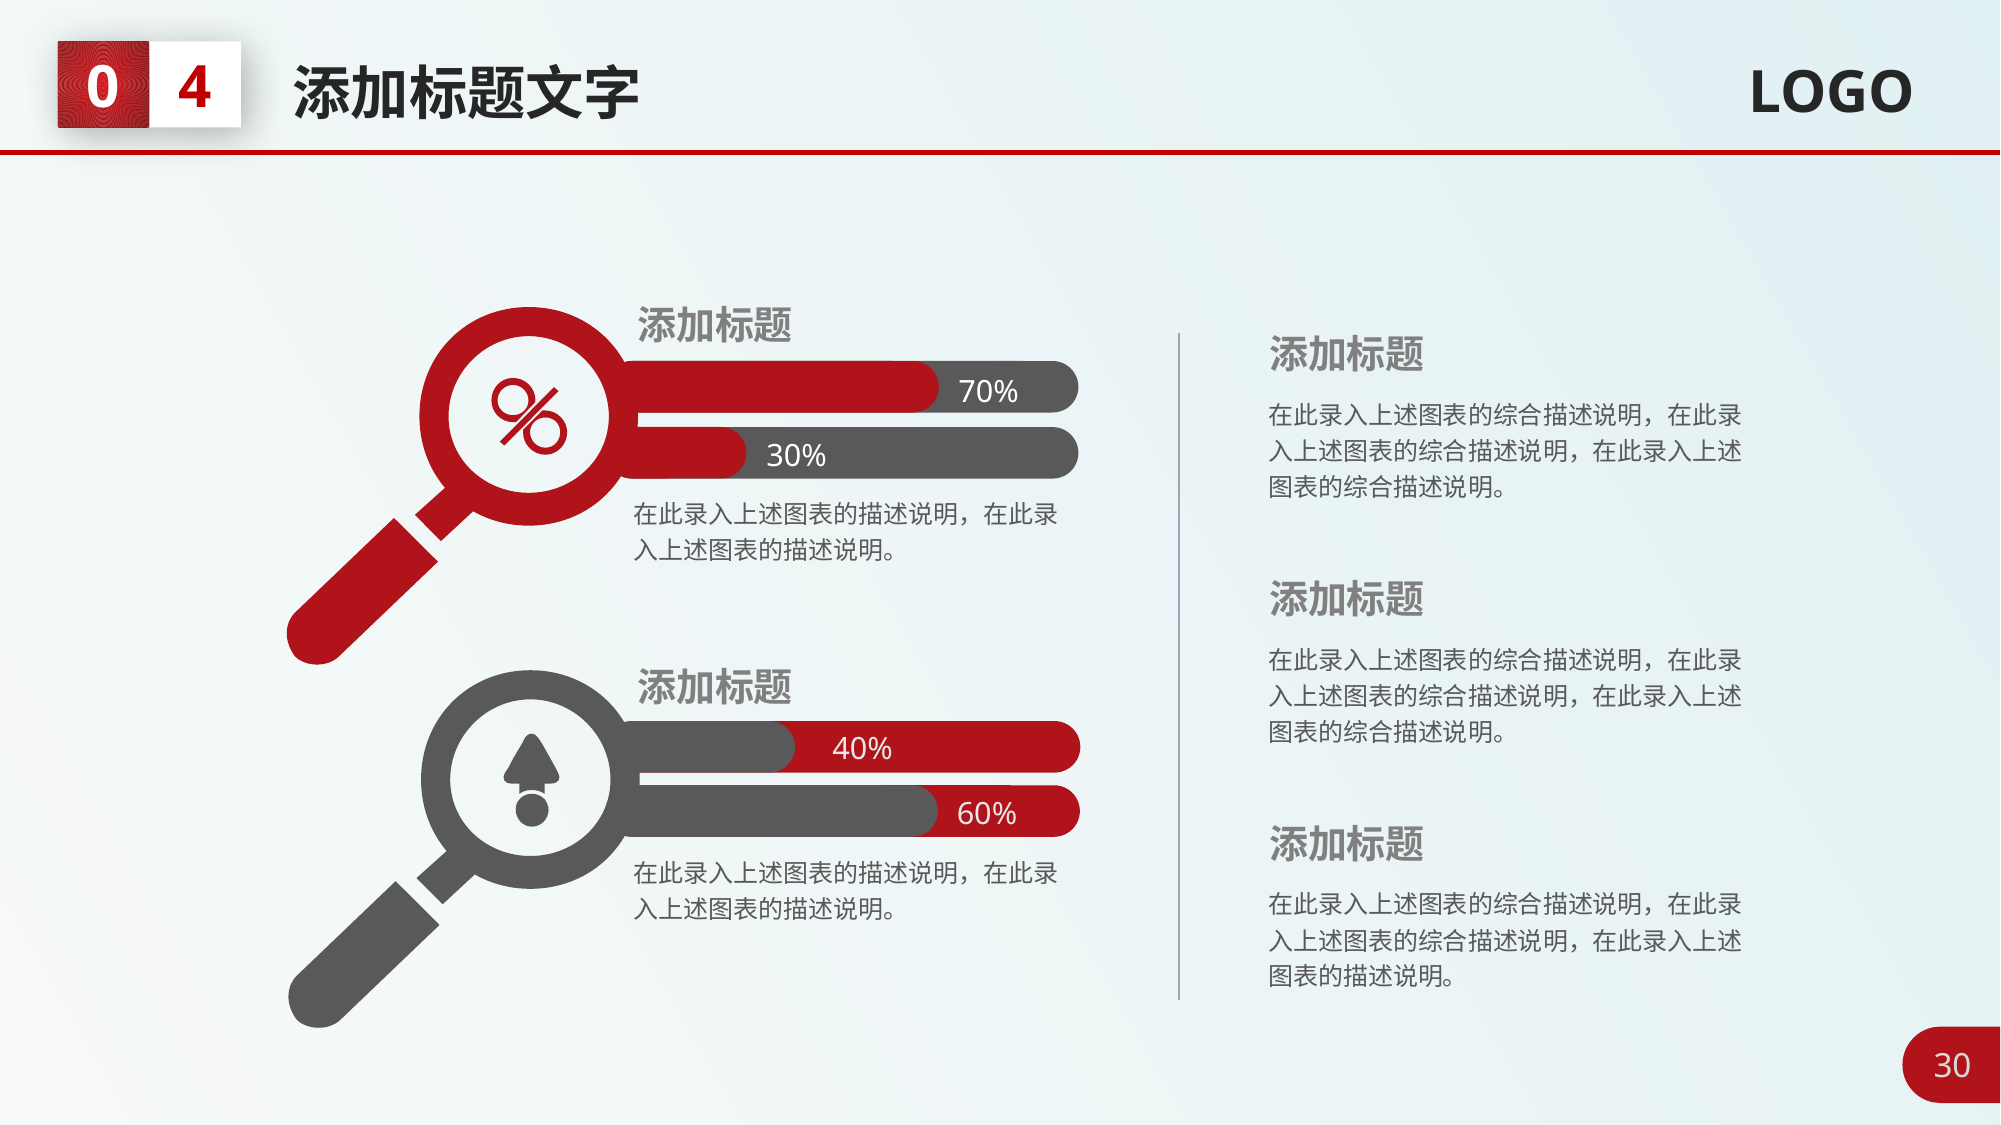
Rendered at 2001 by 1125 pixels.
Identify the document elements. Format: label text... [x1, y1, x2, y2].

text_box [640, 778, 1080, 837]
text_box 在此录入上述图表的描述说明，在此录入上述图表的描述说明。 [639, 484, 1081, 572]
text_box 在此录入上述图表的综合描述说明，在此录入上述图表的综合描述说明，在此录入上述图表的描述说明。 [1253, 875, 1775, 999]
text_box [285, 670, 640, 1031]
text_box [639, 356, 1079, 415]
text_box 添加标题 [1254, 567, 1440, 629]
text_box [640, 714, 1081, 773]
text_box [0, 41, 2000, 153]
text_box 在此录入上述图表的描述说明，在此录入上述图表的描述说明。 [640, 844, 1081, 931]
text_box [283, 306, 639, 668]
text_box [639, 421, 1079, 480]
text_box 添加标题 [622, 293, 808, 355]
text_box 在此录入上述图表的综合描述说明，在此录入上述图表的综合描述说明，在此录入上述图表的综合描述说明。 [1253, 386, 1775, 509]
text_box 添加标题 [622, 655, 808, 714]
text_box 添加标题 [1254, 811, 1440, 874]
text_box 在此录入上述图表的综合描述说明，在此录入上述图表的综合描述说明，在此录入上述图表的综合描述说明。 [1253, 630, 1775, 754]
text_box 添加标题 [1254, 322, 1440, 385]
